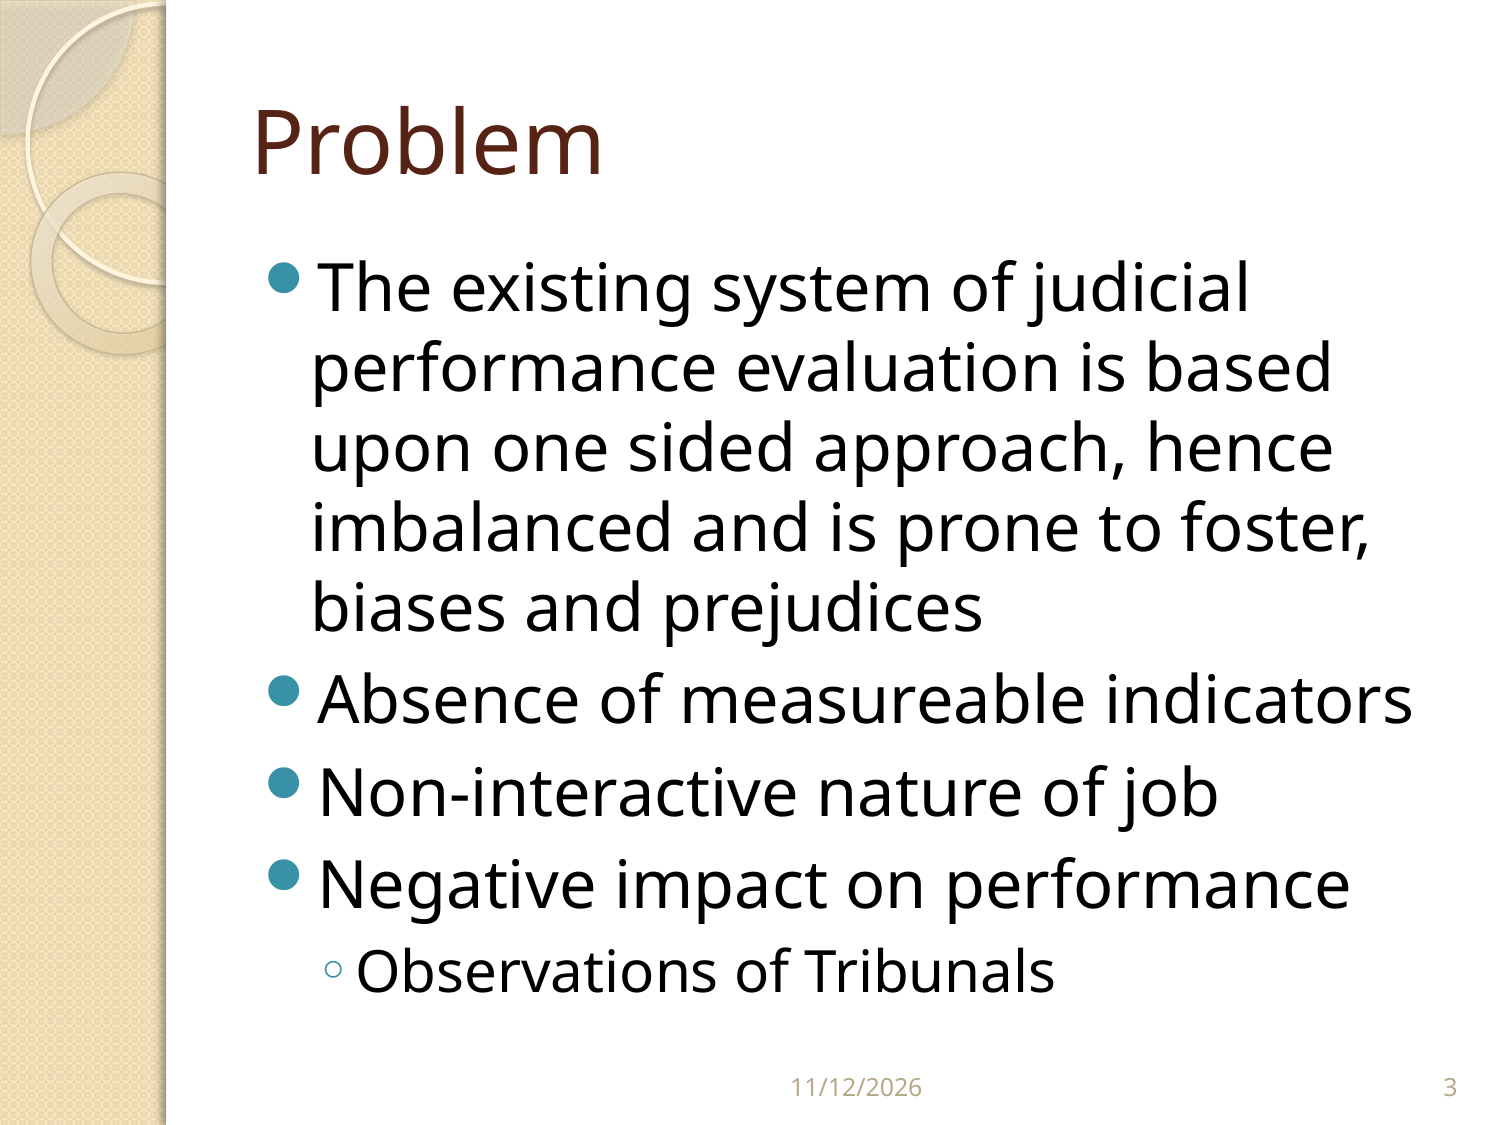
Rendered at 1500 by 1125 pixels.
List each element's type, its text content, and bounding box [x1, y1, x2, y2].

title Problem [235, 45, 1466, 233]
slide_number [587, 1034, 938, 1113]
list The existing system of judicial performance evaluation is based upon one sided approach, hence imbalanced and is prone to foster, biases and prejudices Absence of measureable indicators Non-interactive nature of job Negative impact on performance Observations of Tribunals [235, 237, 1466, 1026]
slide_number 3 [1413, 1034, 1488, 1113]
